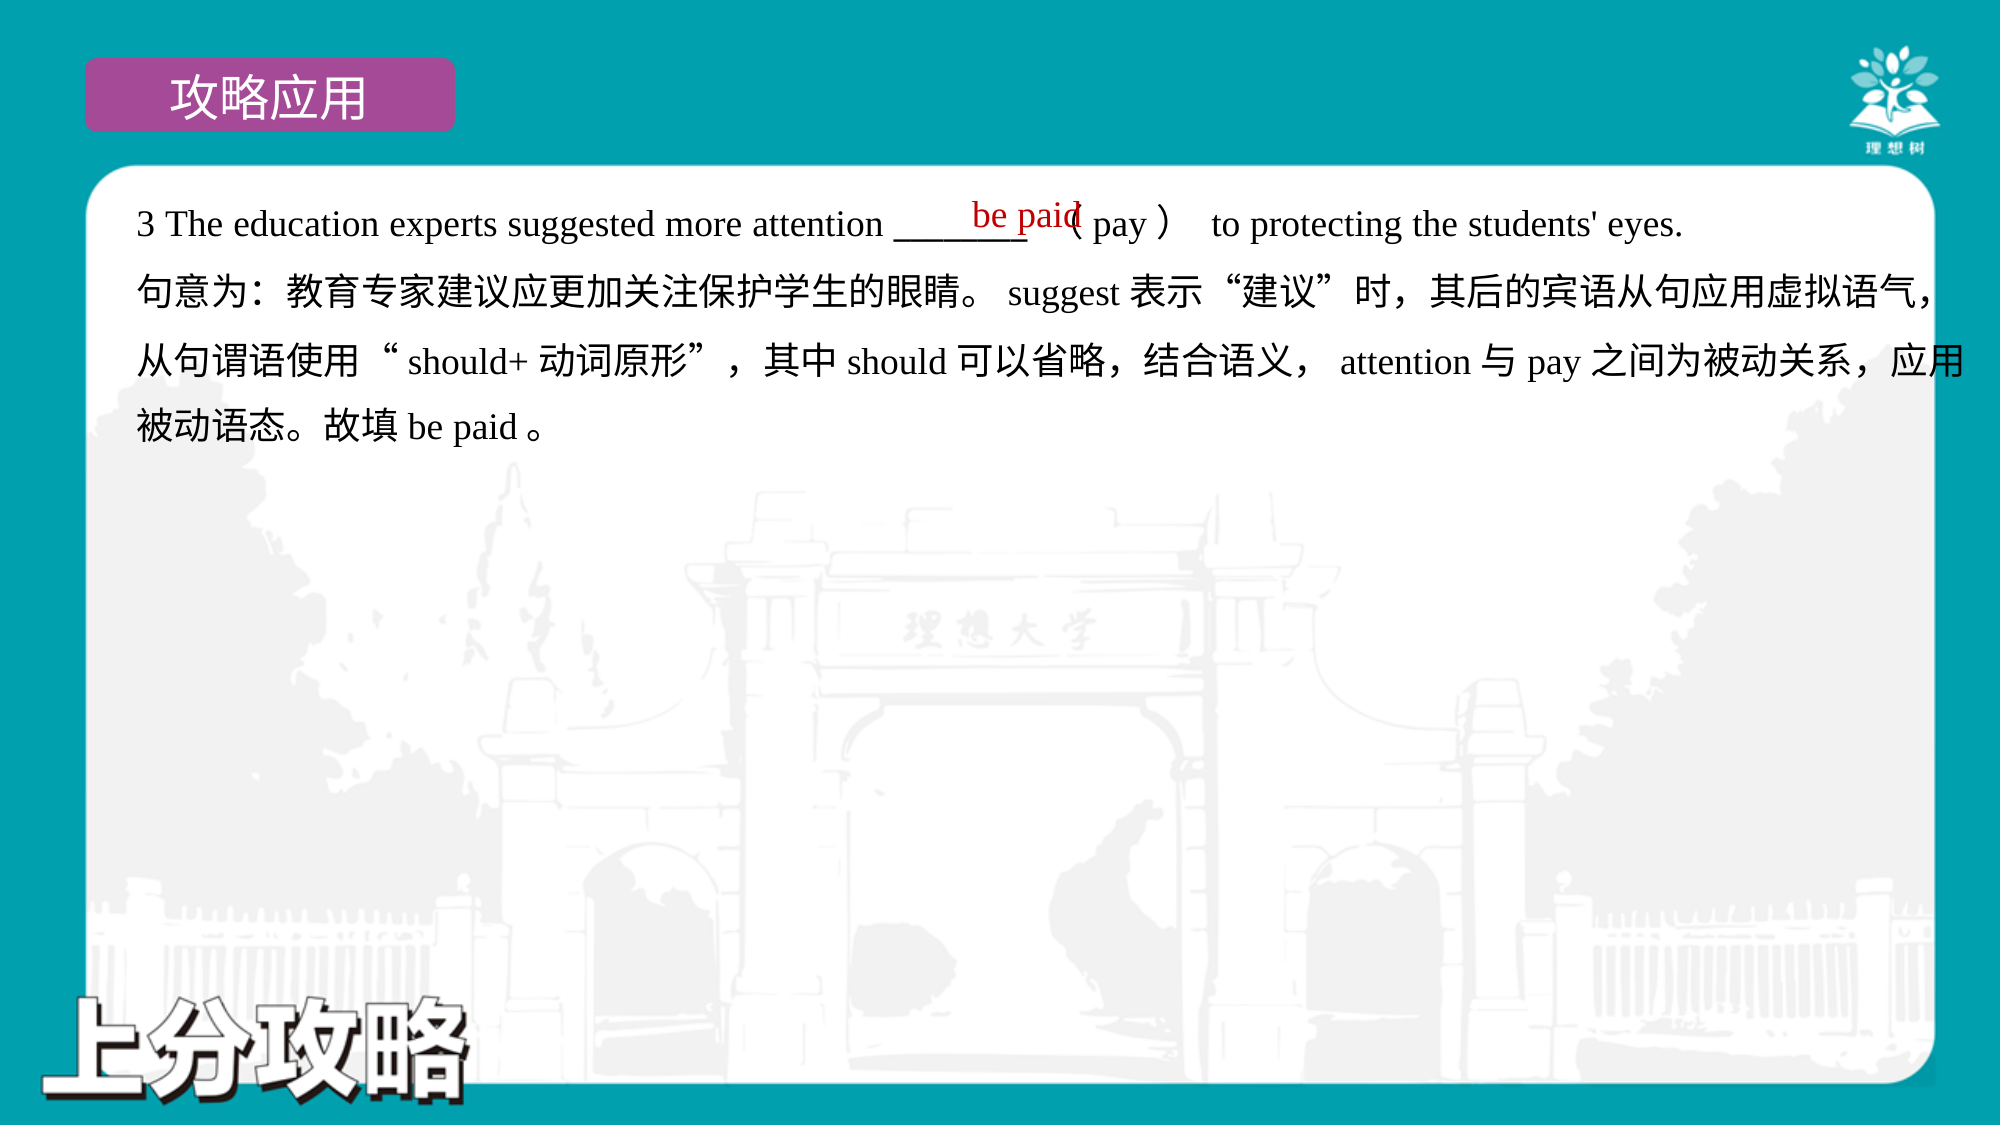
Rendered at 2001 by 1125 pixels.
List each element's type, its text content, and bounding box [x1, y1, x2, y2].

text_box be paid [954, 168, 1101, 228]
text_box 3 The education experts suggested more attention ________ （pay） to protecting the students' eyes. [136, 176, 1865, 237]
text_box 句意为：教育专家建议应更加关注保护学生的眼睛。suggest表示“建议”时，其后的宾语从句应用虚拟语气， 从句谓语使用“should+动词原形”，其中should可以省略，结合语义，attention与pay之间为被动关系，应用 被动语态。故填be paid。 [136, 244, 1865, 440]
picture [0, 0, 2000, 1125]
